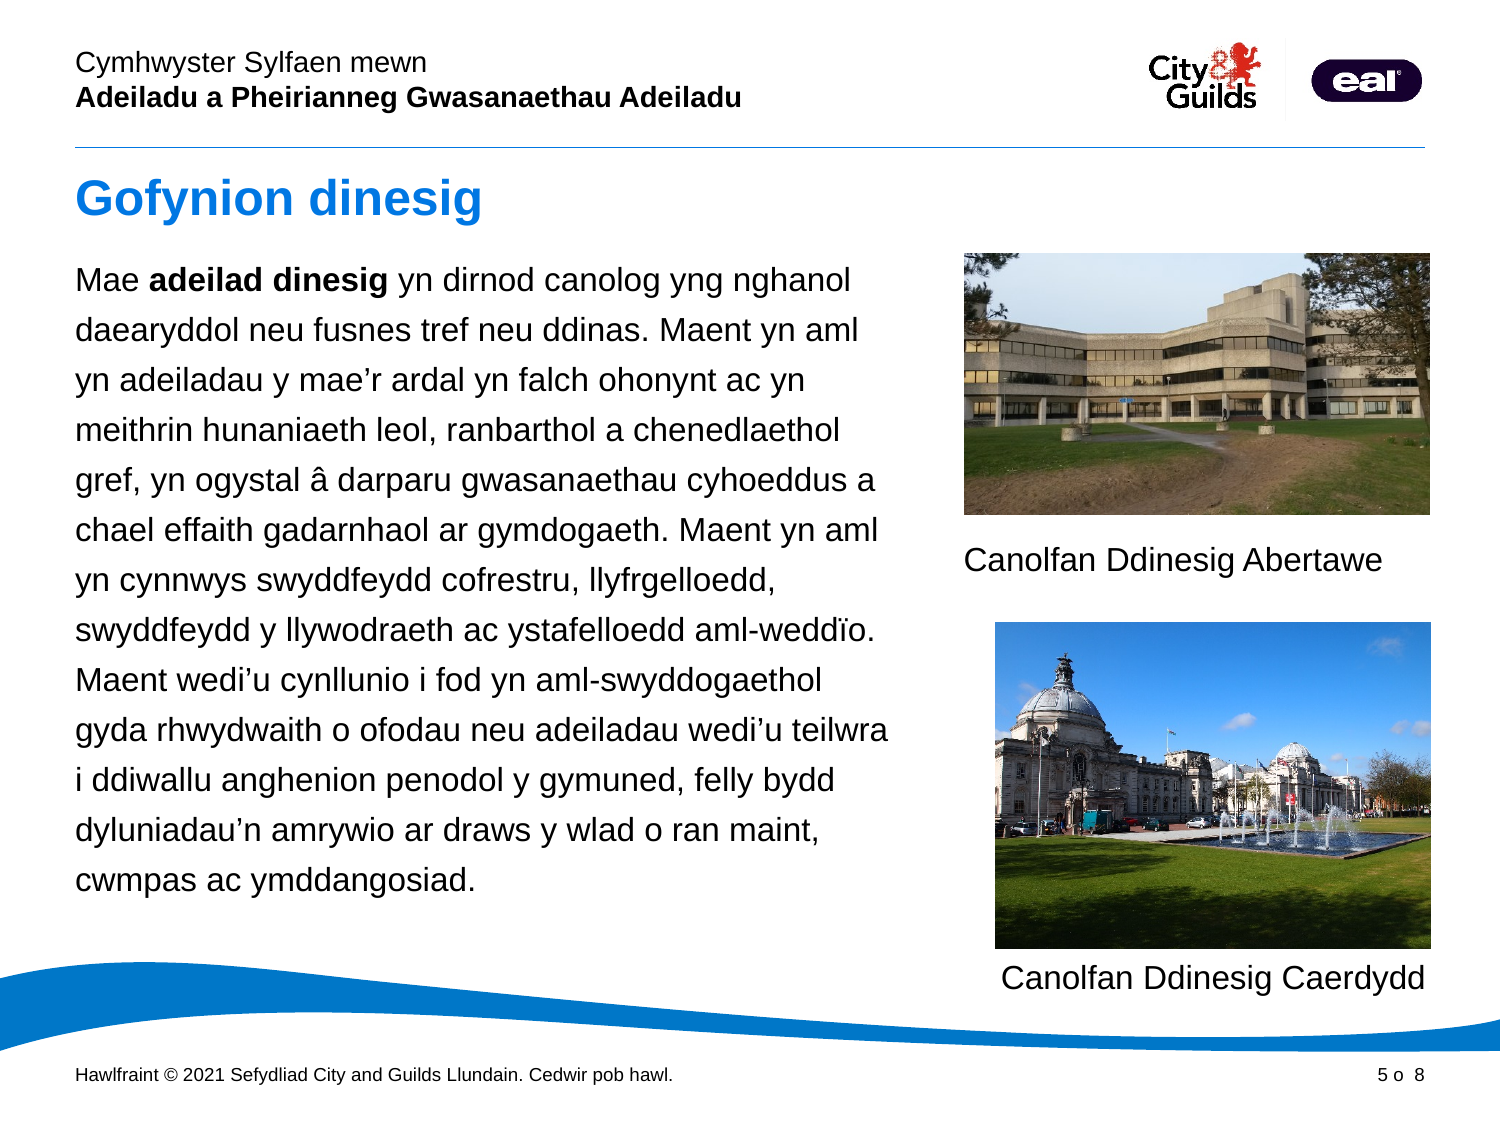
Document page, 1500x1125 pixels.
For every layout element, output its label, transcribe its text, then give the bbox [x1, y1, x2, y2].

text_box Canolfan Ddinesig Abertawe [948, 530, 1427, 586]
picture [964, 253, 1430, 516]
picture [995, 622, 1431, 950]
title Gofynion dinesig [74, 165, 1426, 229]
list Mae adeilad dinesig yn dirnod canolog yng nghanol daearyddol neu fusnes tref neu ddinas. Maent yn aml yn adeiladau y mae’r ardal yn falch ohonynt ac yn meithrin hunaniaeth leol, ranbarthol a chenedlaethol gref, yn ogystal â darparu gwasanaethau cyhoeddus a chael effaith gadarnhaol ar gymdogaeth. Maent yn aml yn cynnwys swyddfeydd cofrestru, llyfrgelloedd, swyddfeydd y llywodraeth ac ystafelloedd aml-weddïo. Maent wedi’u cynllunio i fod yn aml-swyddogaethol gyda rhwydwaith o ofodau neu adeiladau wedi’u teilwra i ddiwallu anghenion penodol y gymuned, felly bydd dyluniadau’n amrywio ar draws y wlad o ran maint, cwmpas ac ymddangosiad. [74, 247, 904, 950]
picture [1149, 38, 1422, 121]
text_box Canolfan Ddinesig Caerdydd [986, 948, 1500, 1004]
